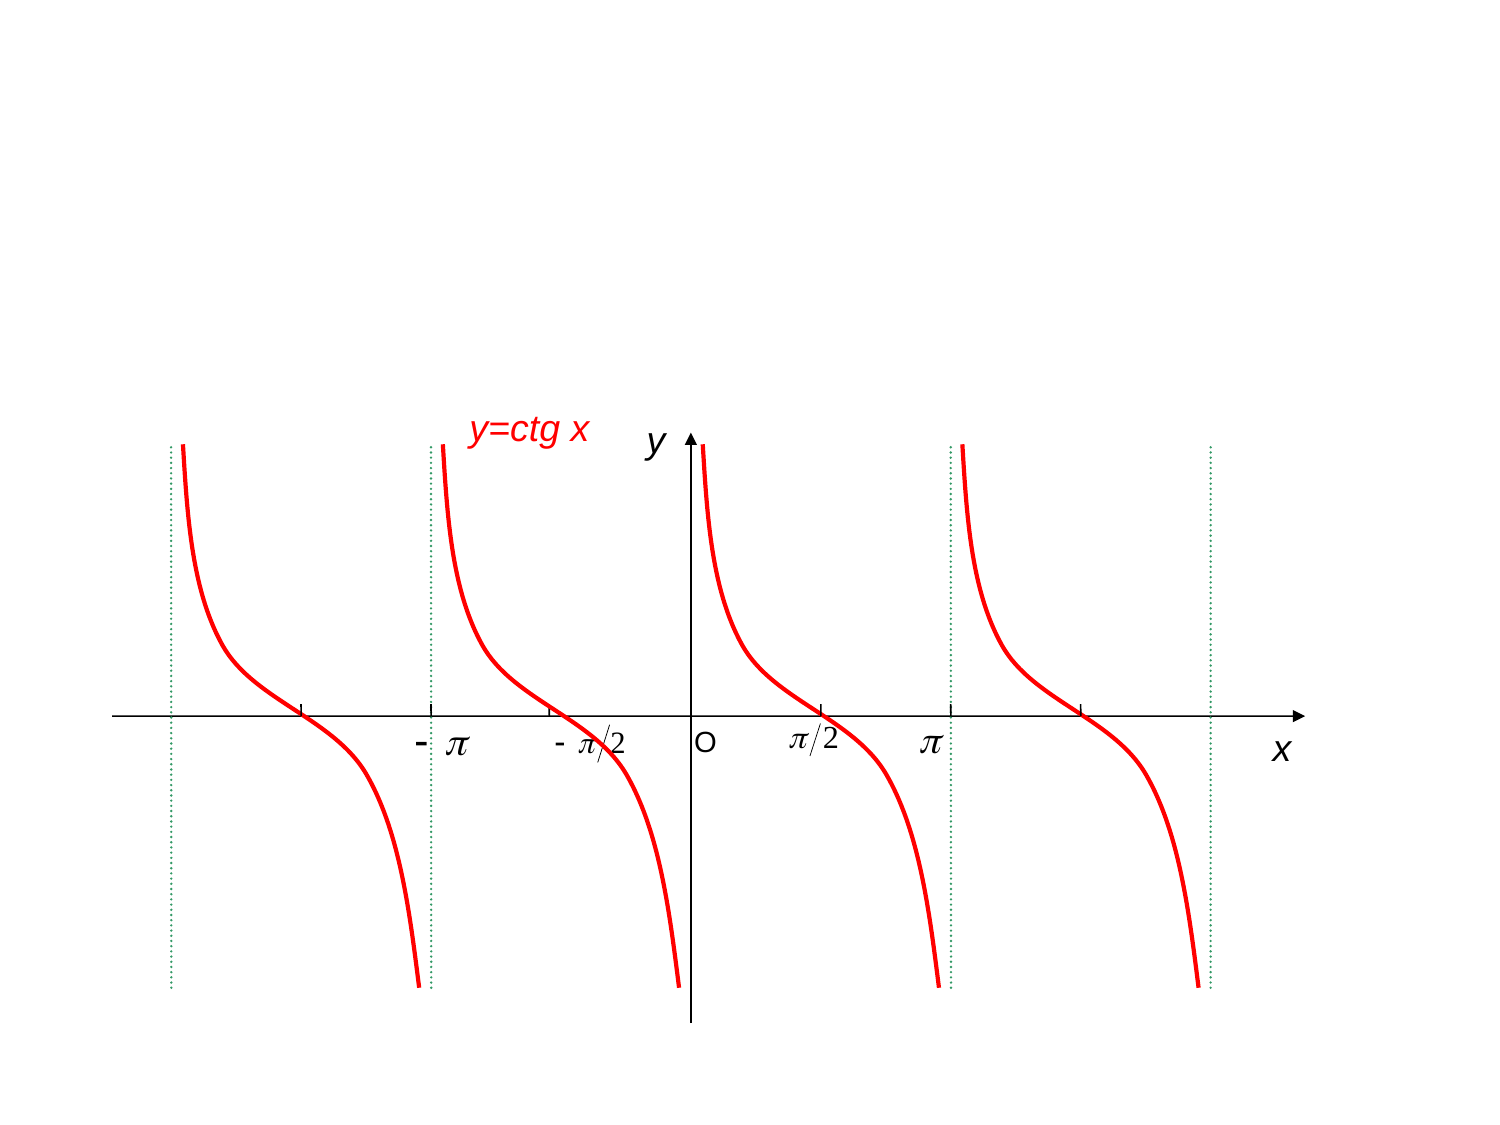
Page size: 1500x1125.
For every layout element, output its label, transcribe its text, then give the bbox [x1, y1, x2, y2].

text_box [407, 727, 479, 768]
text_box [301, 714, 420, 988]
text_box [843, 733, 939, 988]
text_box х [1257, 716, 1307, 776]
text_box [915, 727, 951, 764]
text_box [702, 444, 820, 714]
text_box [1292, 709, 1305, 716]
text_box [442, 444, 561, 714]
text_box [1080, 714, 1199, 988]
text_box [587, 778, 680, 988]
text_box [182, 444, 301, 716]
text_box [684, 432, 698, 716]
text_box у [631, 408, 681, 469]
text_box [785, 715, 845, 762]
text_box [548, 715, 632, 770]
text_box О [679, 716, 732, 766]
text_box y=сtg x [454, 396, 644, 457]
text_box [962, 444, 1080, 715]
